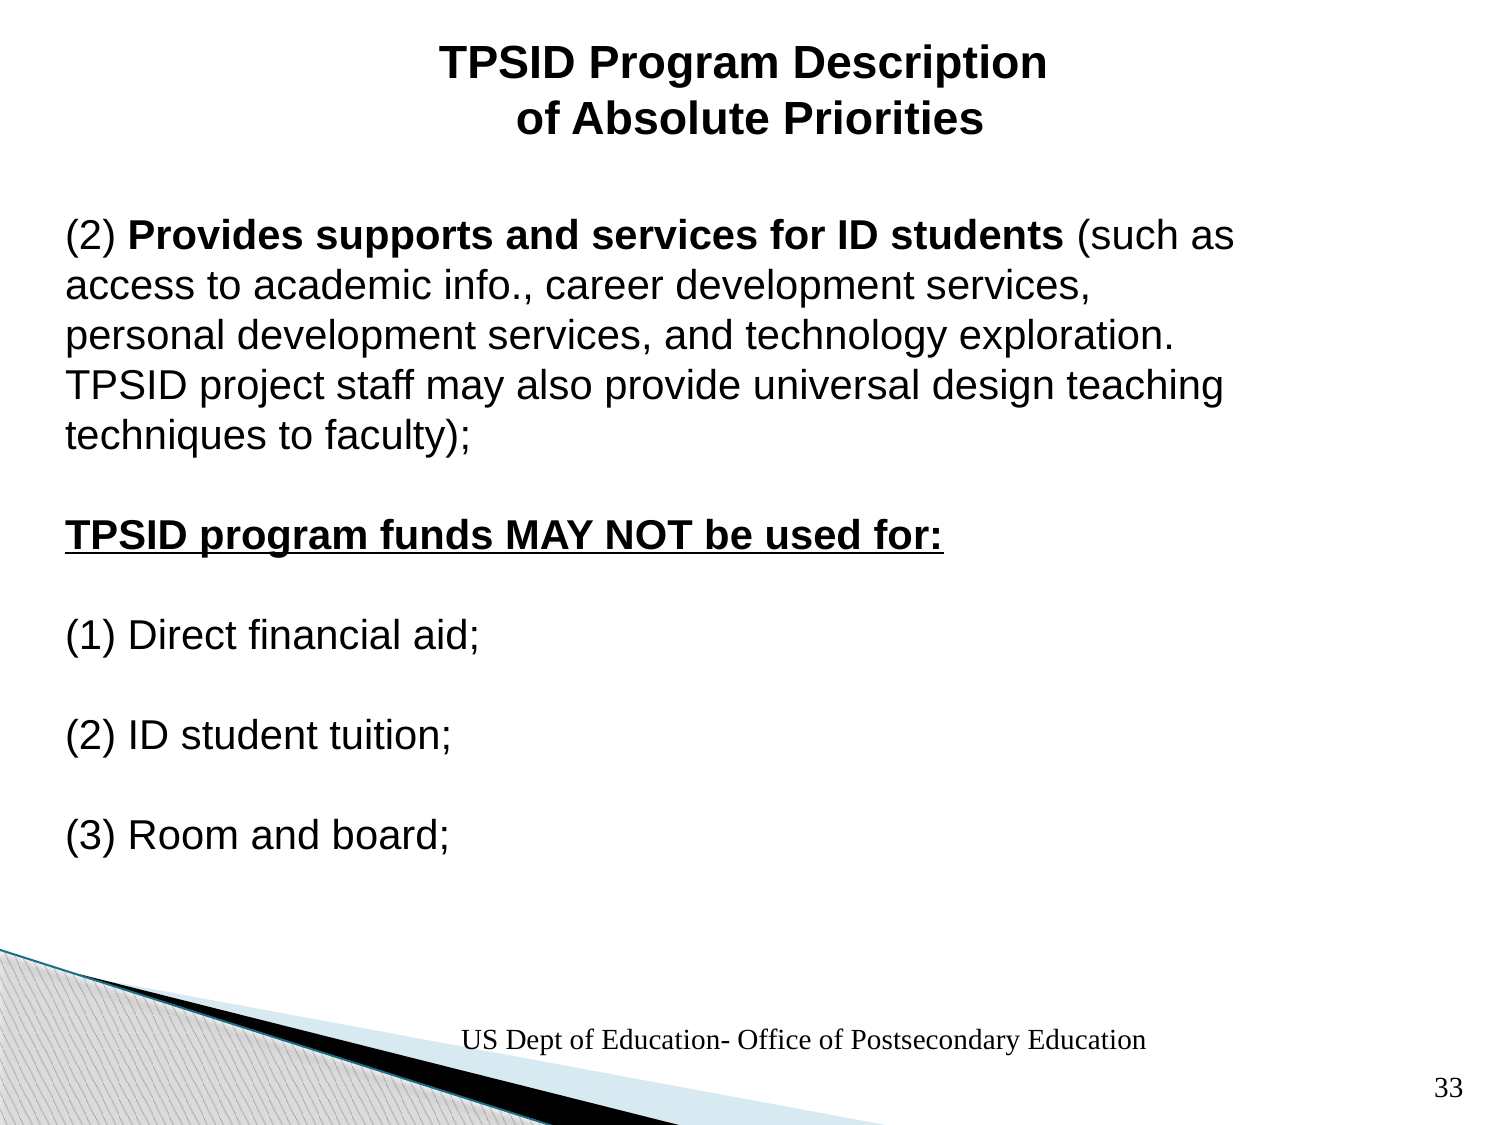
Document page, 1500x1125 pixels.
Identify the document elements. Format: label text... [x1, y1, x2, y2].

title TPSID Program Description of Absolute Priorities [37, 24, 1450, 152]
list (2) Provides supports and services for ID students (such as access to academic info., career development services, personal development services, and technology exploration. TPSID project staff may also provide universal design teaching techniques to faculty); TPSID program funds MAY NOT be used for: (1) Direct financial aid; (2) ID student tuition; (3) Room and board; [50, 152, 1275, 759]
footer US Dept of Education- Office of Postsecondary Education [387, 1025, 1163, 1063]
slide_number 33 [1418, 1051, 1479, 1112]
